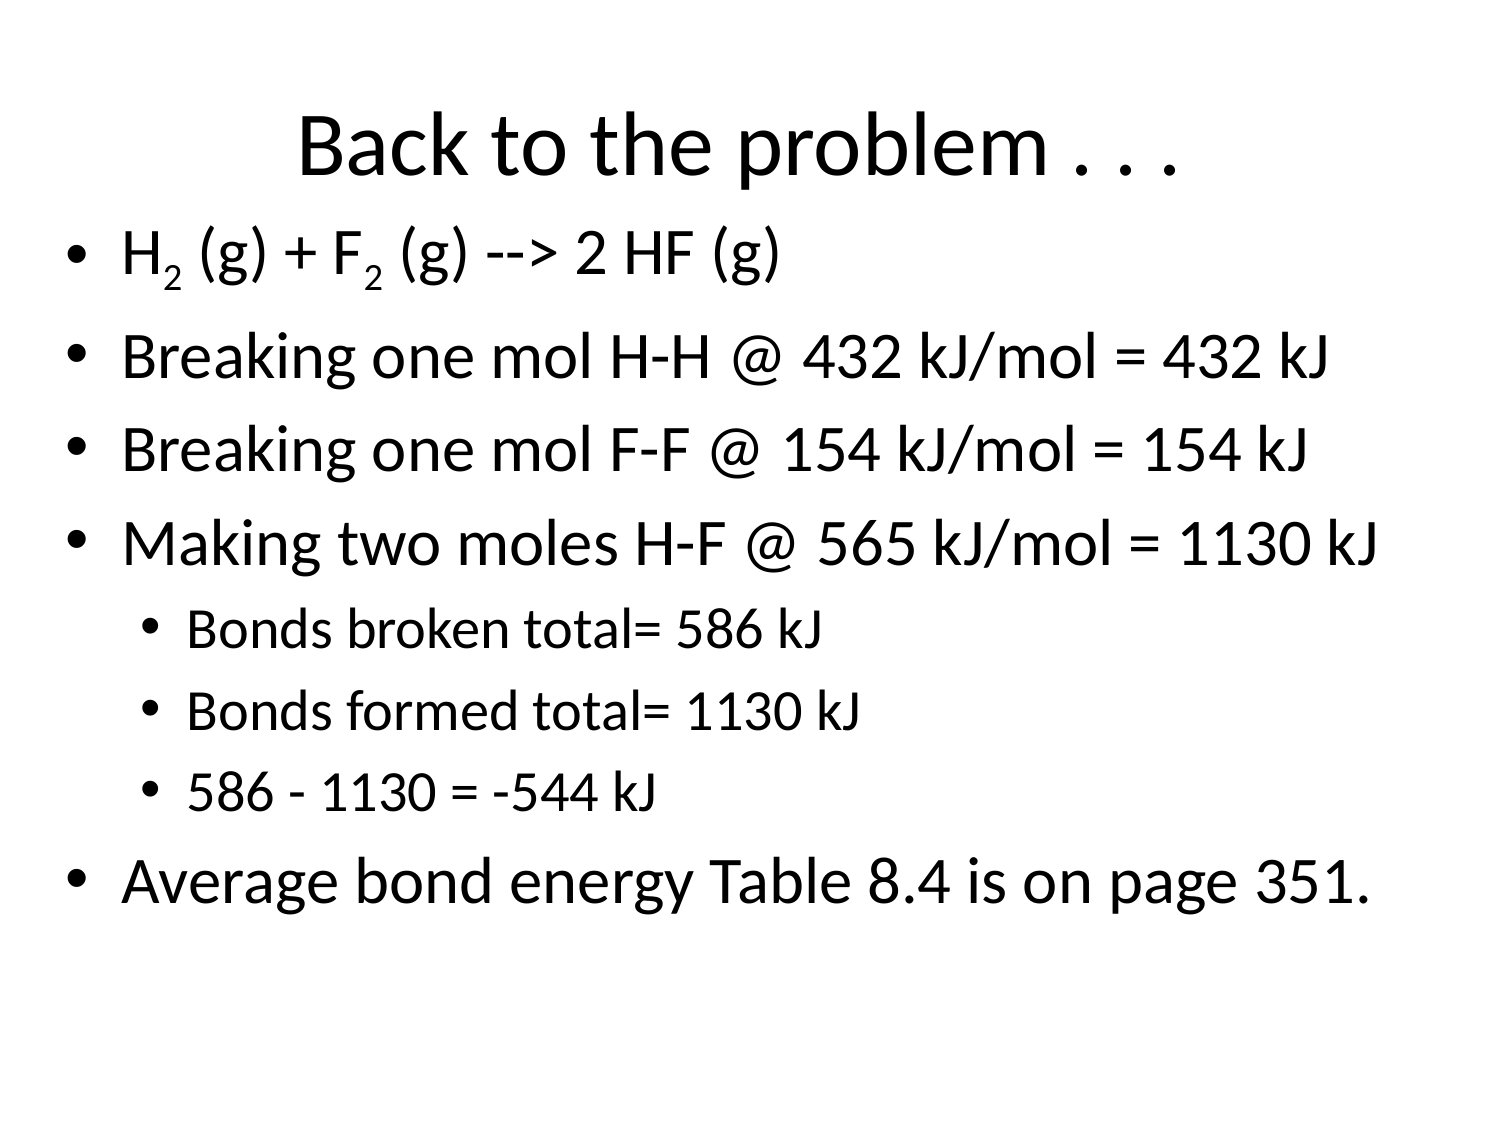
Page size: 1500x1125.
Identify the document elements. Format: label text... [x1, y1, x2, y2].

list H2 (g) + F2 (g) --> 2 HF (g) Breaking one mol H-H @ 432 kJ/mol = 432 kJ Breaking one mol F-F @ 154 kJ/mol = 154 kJ Making two moles H-F @ 565 kJ/mol = 1130 kJ Bonds broken total= 586 kJ Bonds formed total= 1130 kJ 586 - 1130 = -544 kJ Average bond energy Table 8.4 is on page 351. [50, 200, 1450, 1088]
title Back to the problem . . . [75, 45, 1425, 200]
